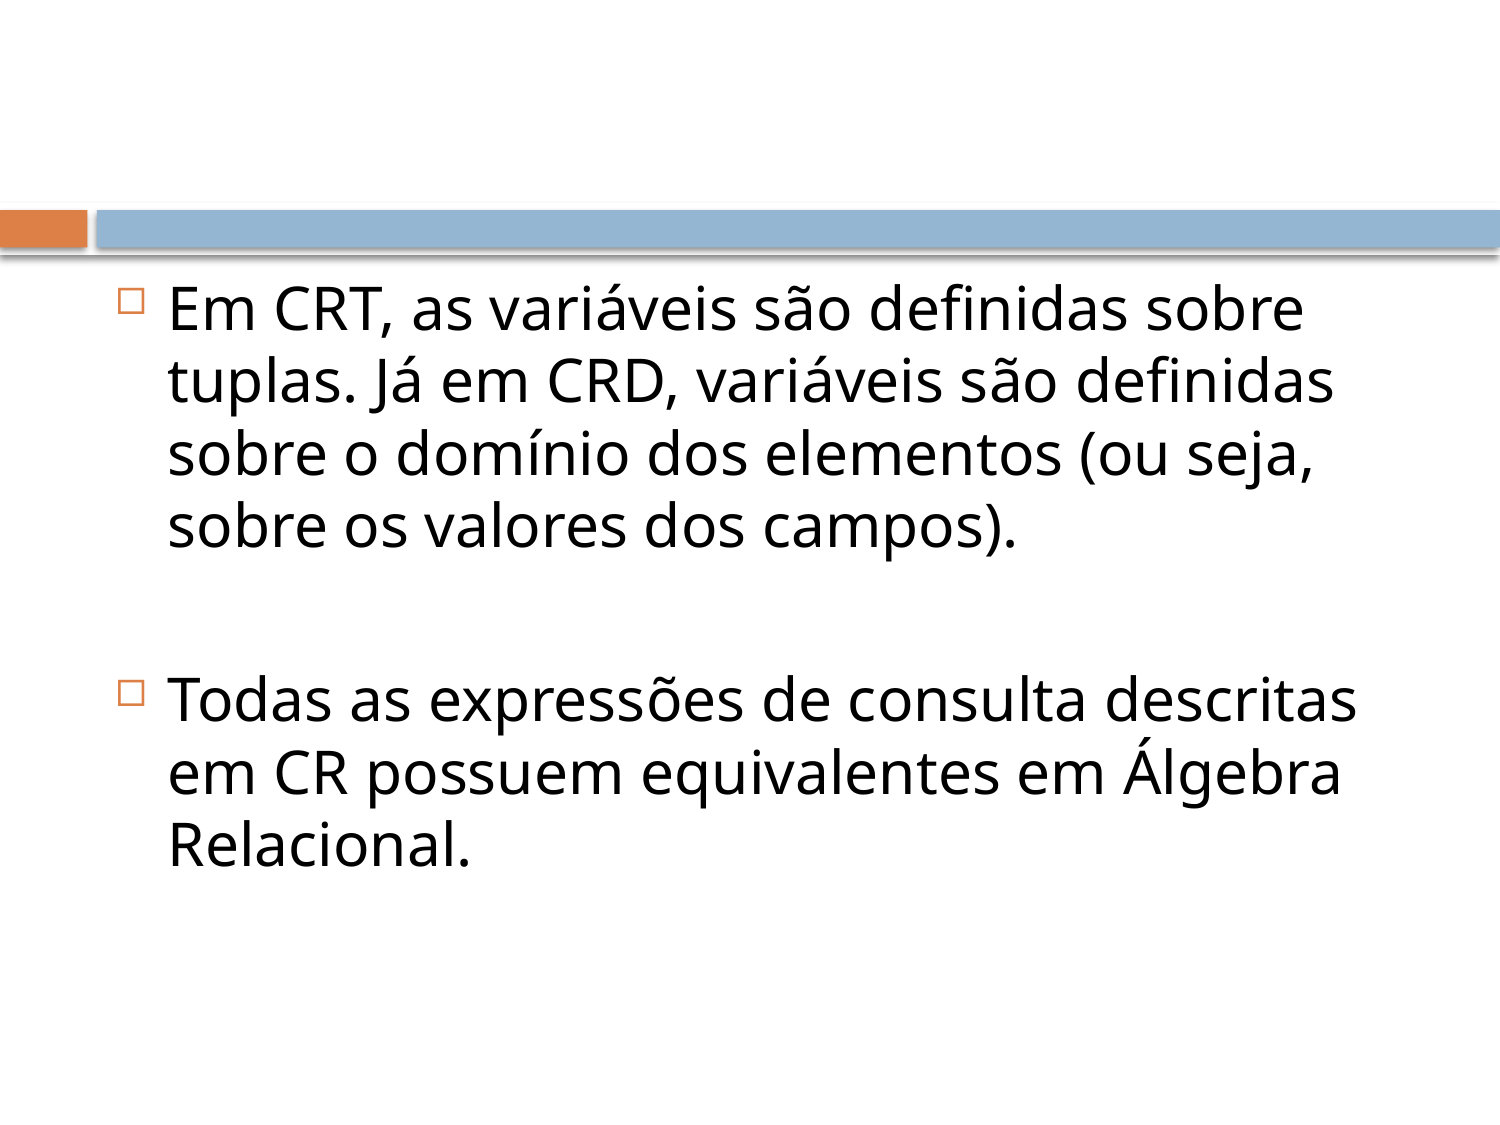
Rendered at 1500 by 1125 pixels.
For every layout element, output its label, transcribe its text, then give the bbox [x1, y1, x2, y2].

list Em CRT, as variáveis são definidas sobre tuplas. Já em CRD, variáveis são definidas sobre o domínio dos elementos (ou seja, sobre os valores dos campos). Todas as expressões de consulta descritas em CR possuem equivalentes em Álgebra Relacional. [100, 262, 1438, 1000]
